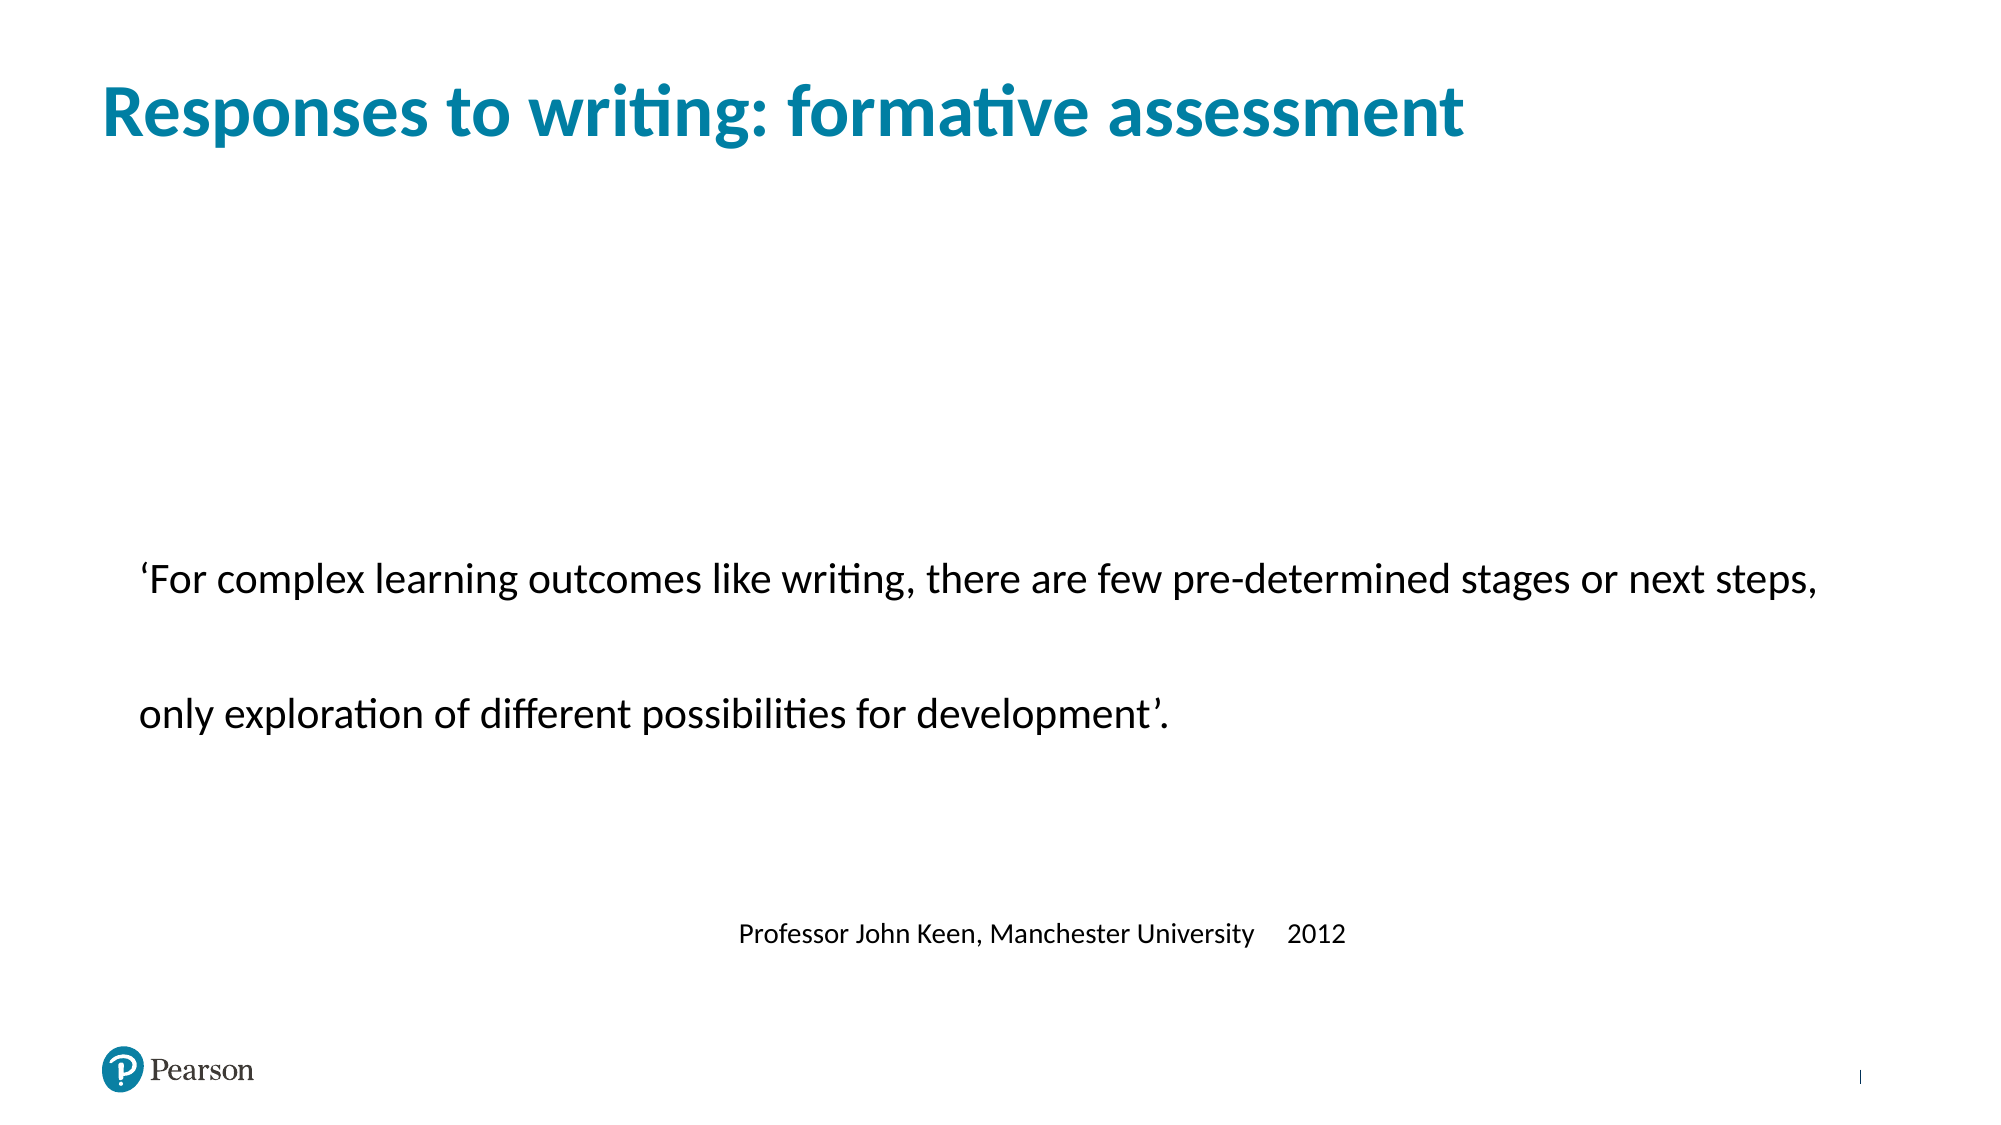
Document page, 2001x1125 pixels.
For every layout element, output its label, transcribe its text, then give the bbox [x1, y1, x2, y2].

title Responses to writing: formative assessment [102, 68, 1898, 249]
list ‘For complex learning outcomes like writing, there are few pre-determined stages or next steps, only exploration of different possibilities for development’. Professor John Keen, Manchester University 2012 [120, 299, 1880, 1013]
